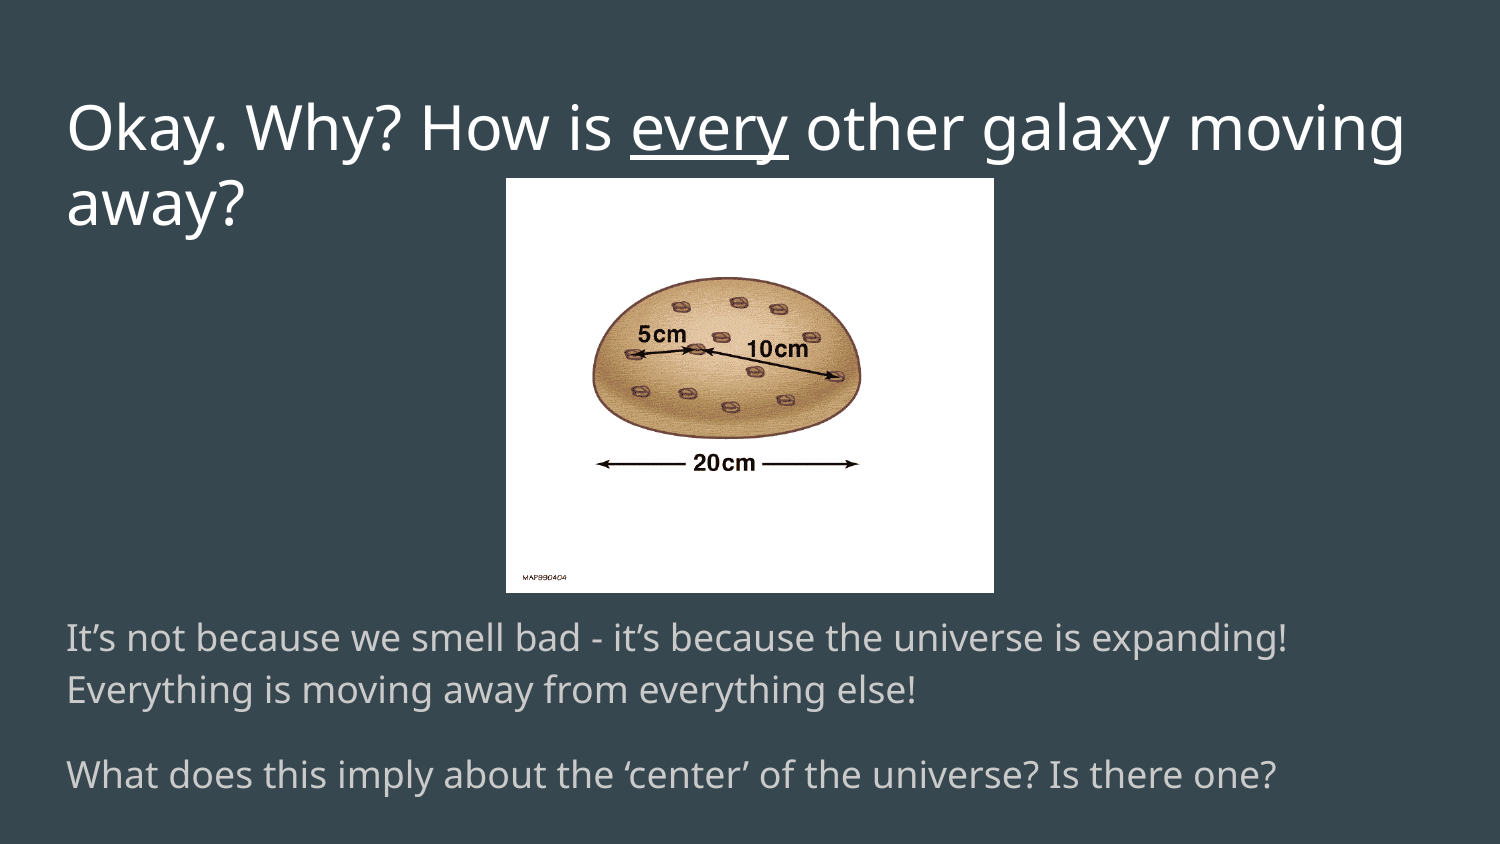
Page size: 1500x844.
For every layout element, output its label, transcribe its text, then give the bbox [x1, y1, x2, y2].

picture [506, 178, 994, 593]
list It’s not because we smell bad - it’s because the universe is expanding! Everything is moving away from everything else! What does this imply about the ‘center’ of the universe? Is there one? [51, 592, 1449, 818]
title Okay. Why? How is every other galaxy moving away? [51, 72, 1449, 167]
